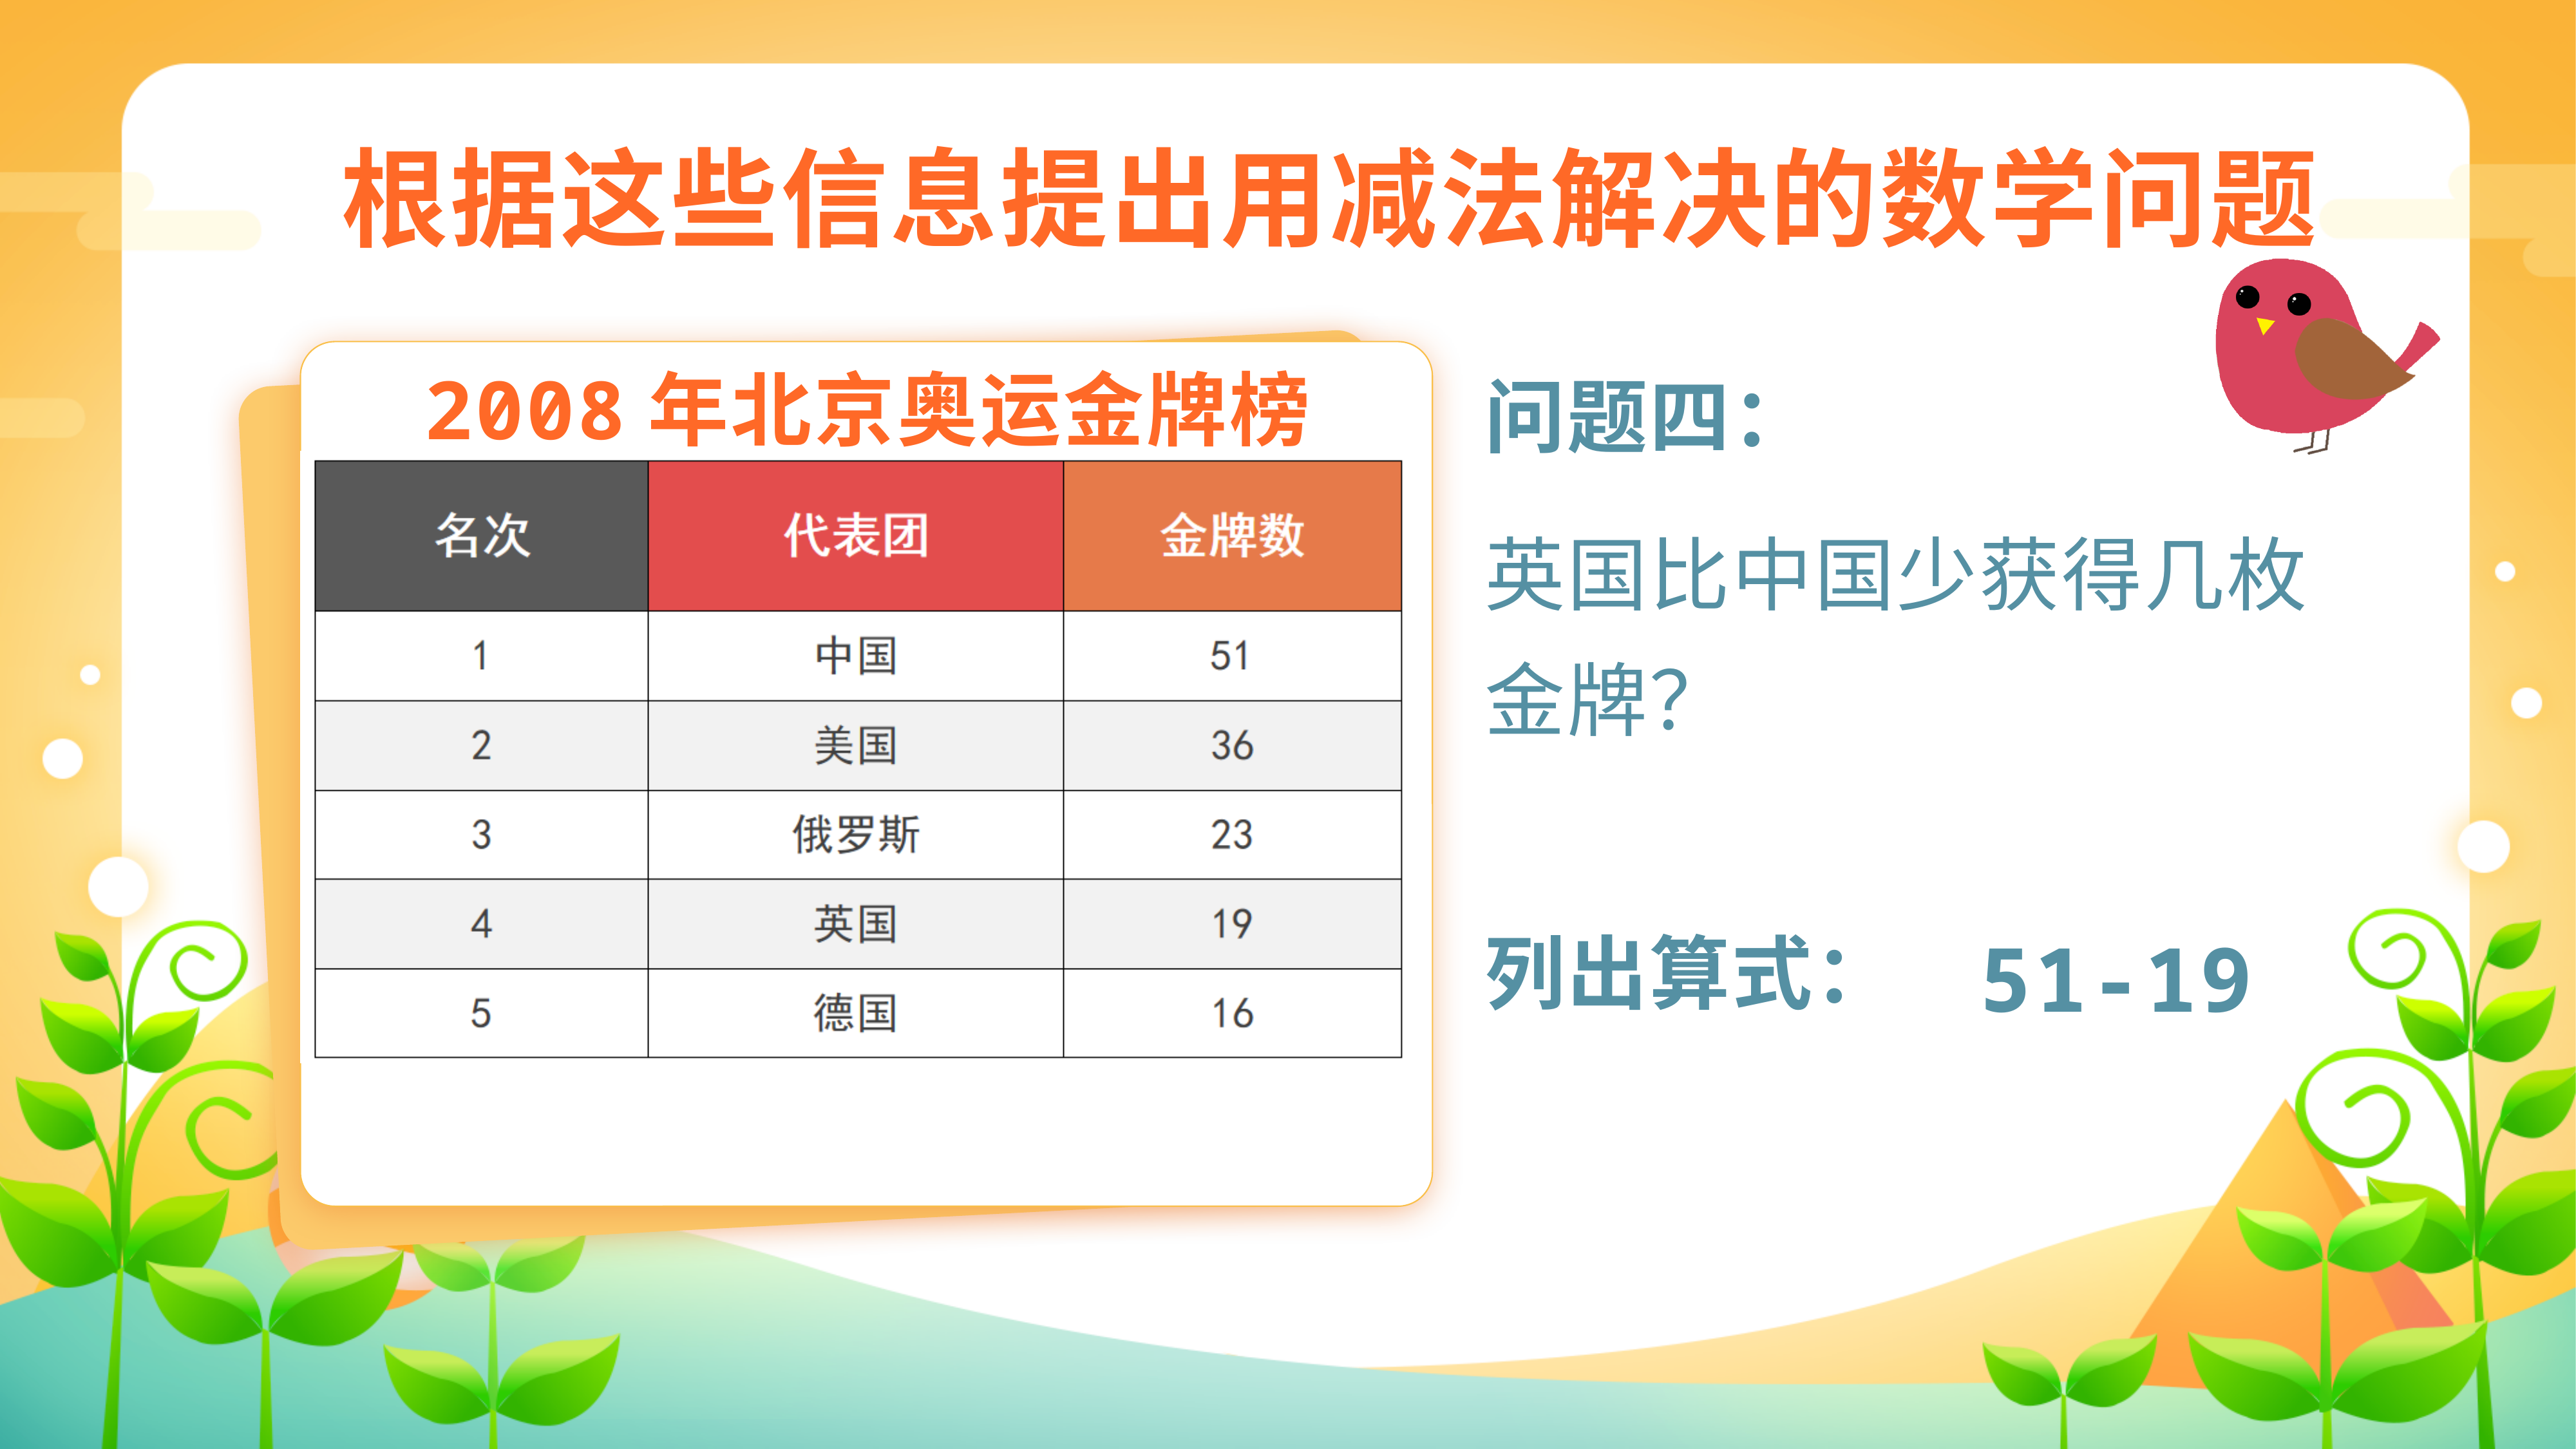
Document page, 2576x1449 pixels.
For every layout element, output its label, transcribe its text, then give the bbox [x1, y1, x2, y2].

text_box 列出算式： [1473, 893, 2362, 1065]
picture [0, 0, 2576, 1449]
text_box [299, 341, 1434, 1208]
text_box 问题四： [1473, 337, 2362, 509]
text_box [238, 384, 629, 1251]
text_box 2008年北京奥运金牌榜 [395, 380, 1337, 435]
text_box 英国比中国少获得几枚金牌？ [1473, 509, 2362, 893]
title 根据这些信息提出用减法解决的数学问题 [237, 100, 2421, 291]
text_box 51-19 [1969, 891, 2309, 1063]
